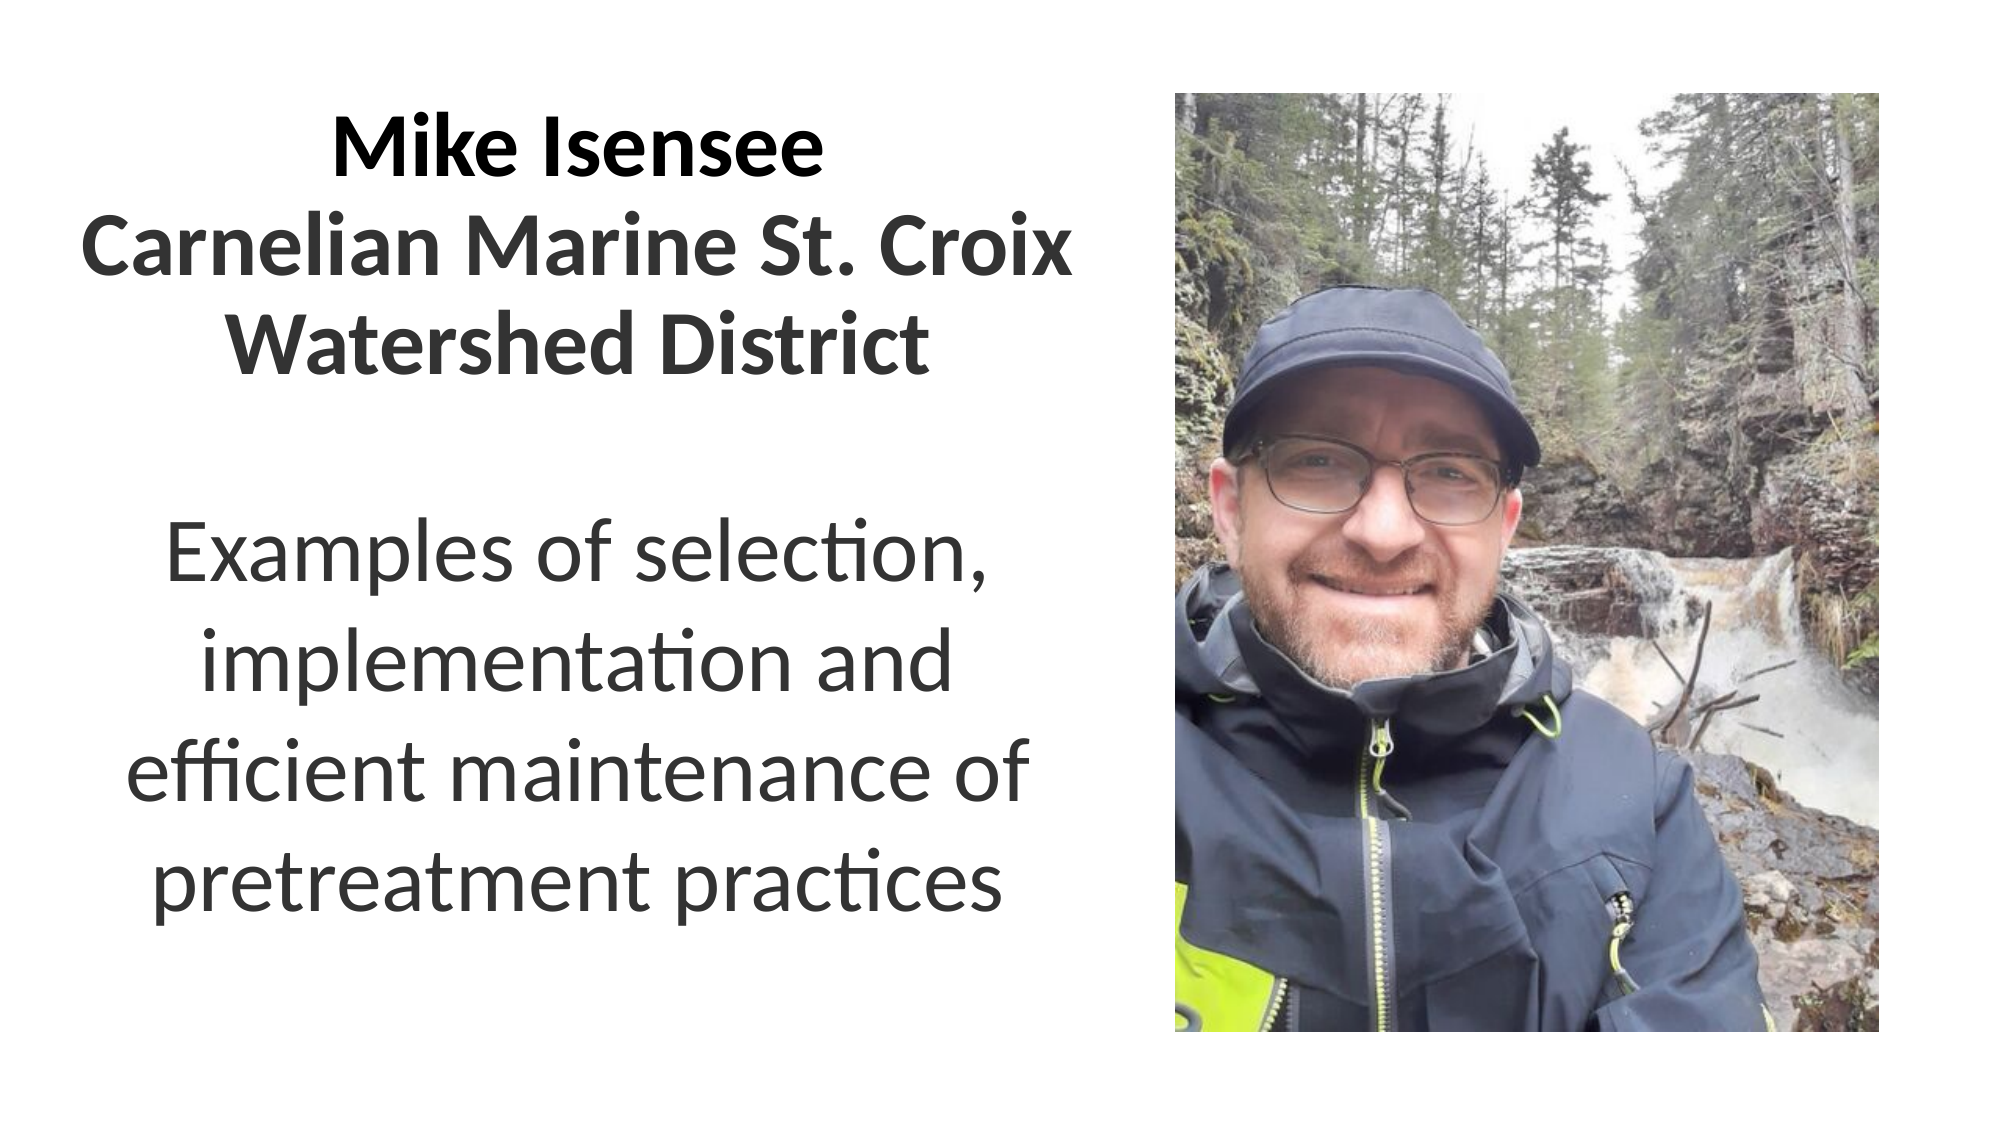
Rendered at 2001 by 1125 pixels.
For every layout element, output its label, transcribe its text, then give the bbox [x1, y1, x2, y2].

picture [1174, 93, 1879, 1032]
text_box Examples of selection, implementation and efficient maintenance of pretreatment practices [36, 482, 1120, 937]
title Mike Isensee Carnelian Marine St. Croix Watershed District [36, 59, 1120, 432]
